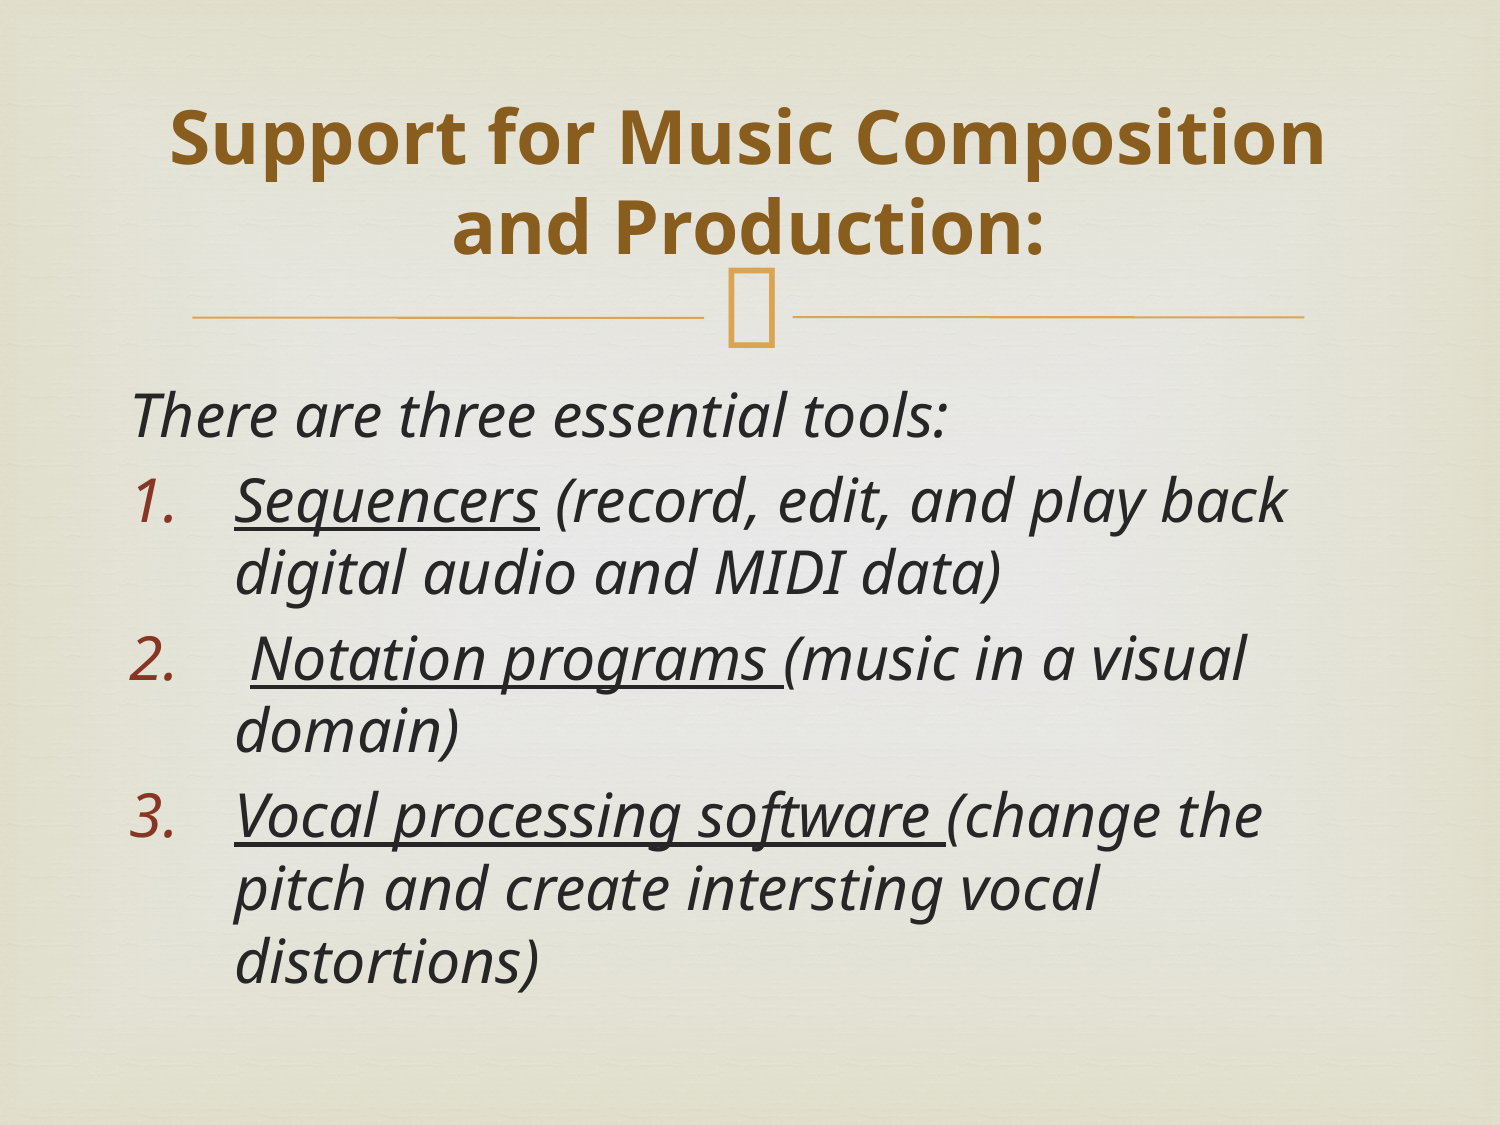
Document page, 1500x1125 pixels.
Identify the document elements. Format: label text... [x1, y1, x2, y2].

title Support for Music Composition and Production: [112, 93, 1386, 267]
list There are three essential tools: Sequencers (record, edit, and play back digital audio and MIDI data) Notation programs (music in a visual domain) Vocal processing software (change the pitch and create intersting vocal distortions) [114, 368, 1386, 1005]
